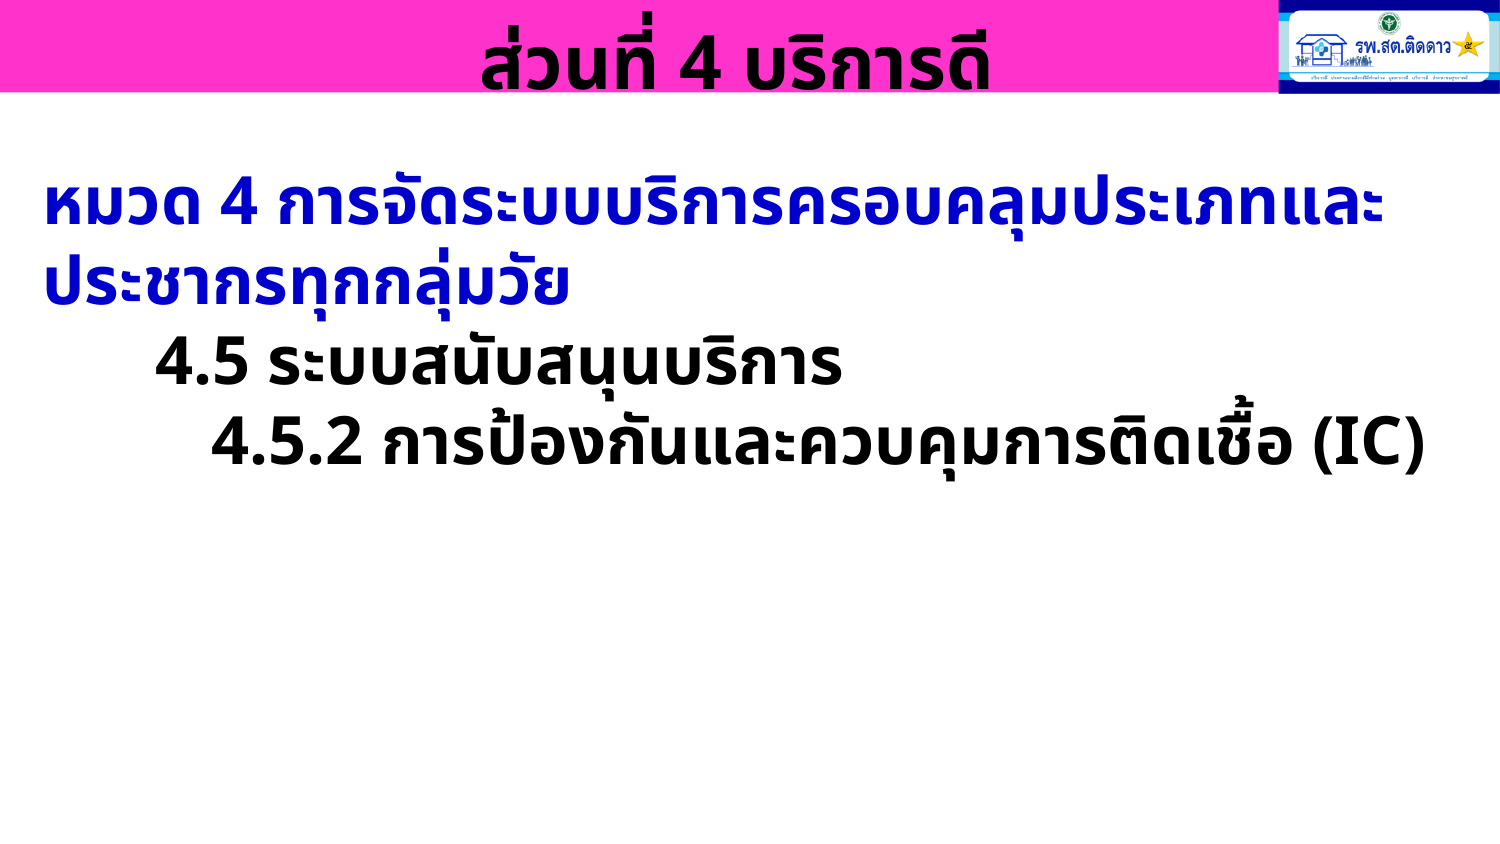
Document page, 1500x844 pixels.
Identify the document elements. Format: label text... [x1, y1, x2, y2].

text_box ส่วนที่ 4 บริการดี [195, 9, 1279, 111]
text_box หมวด 4 การจัดระบบบริการครอบคลุมประเภทและประชากรทุกกลุ่มวัย 4.5 ระบบสนับสนุนบริการ 4.5.2 การป้องกันและควบคุมการติดเชื้อ (IC) [31, 152, 1469, 484]
picture [1278, 0, 1500, 94]
text_box [0, 0, 1276, 93]
